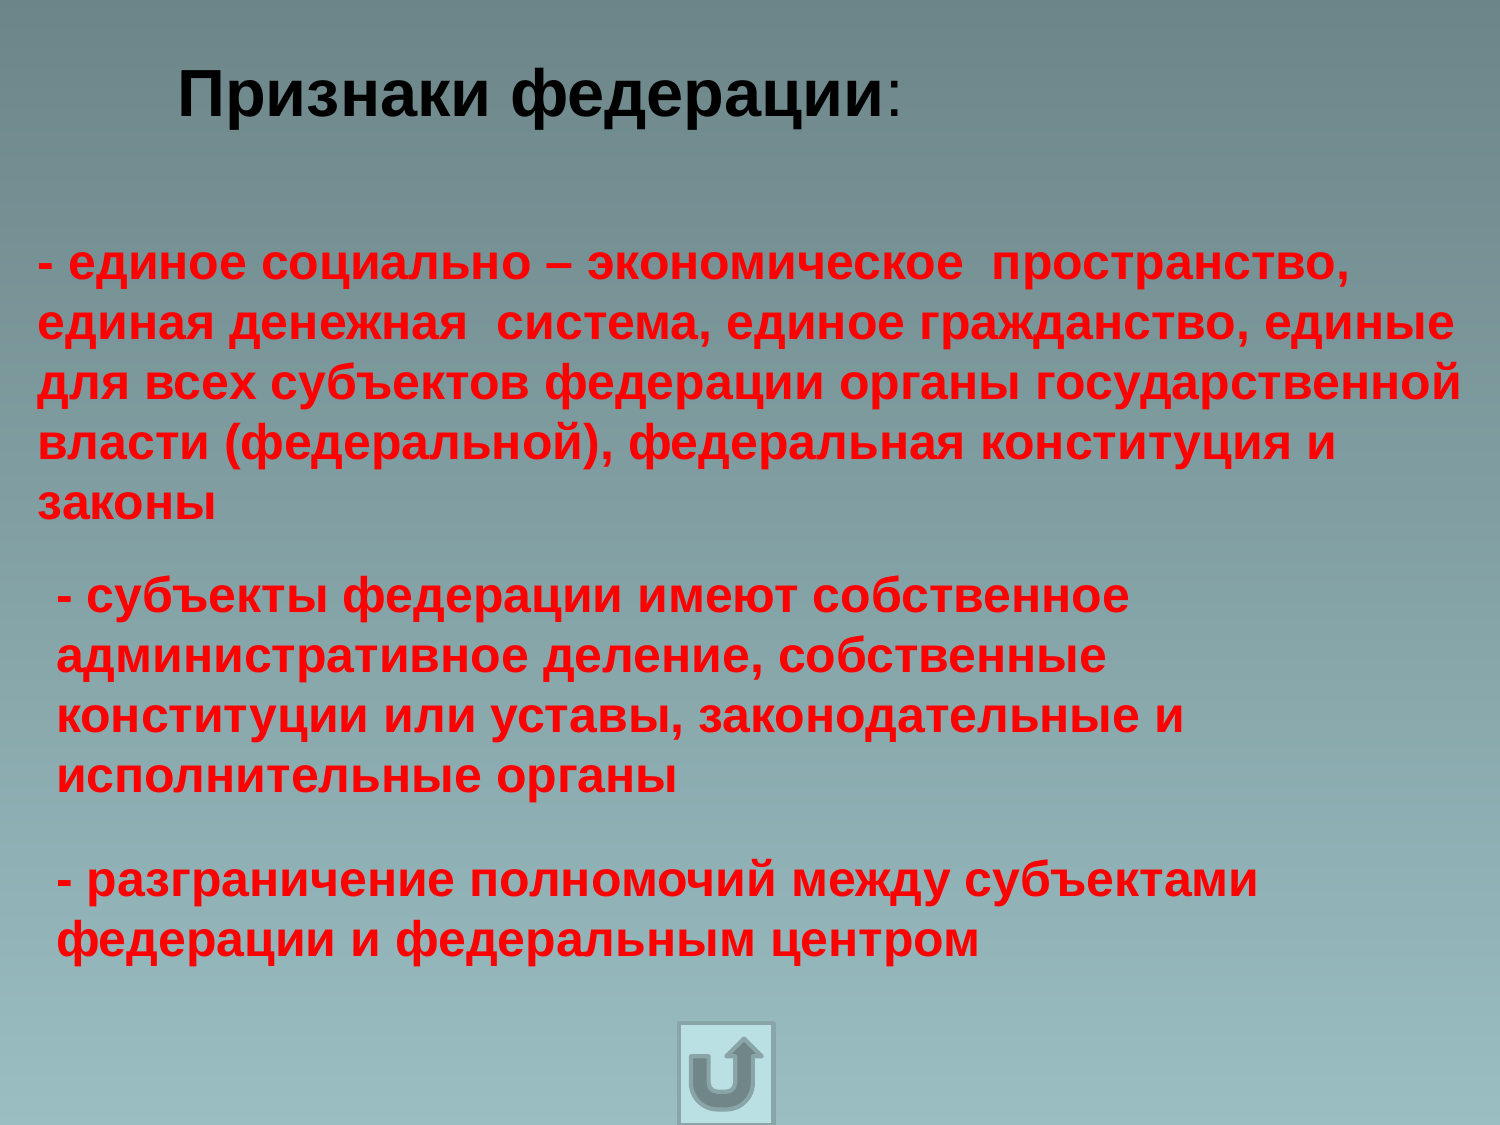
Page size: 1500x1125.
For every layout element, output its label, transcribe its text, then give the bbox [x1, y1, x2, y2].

text_box Признаки федерации: [162, 42, 919, 138]
text_box [677, 1021, 776, 1125]
text_box - разграничение полномочий между субъектами федерации и федеральным центром [41, 839, 1500, 975]
text_box - субъекты федерации имеют собственное административное деление, собственные конституции или уставы, законодательные и исполнительные органы [41, 554, 1412, 839]
text_box - единое социально – экономическое пространство, единая денежная система, единое гражданство, единые для всех субъектов федерации органы государственной власти (федеральной), федеральная конституция и законы [23, 222, 1500, 598]
